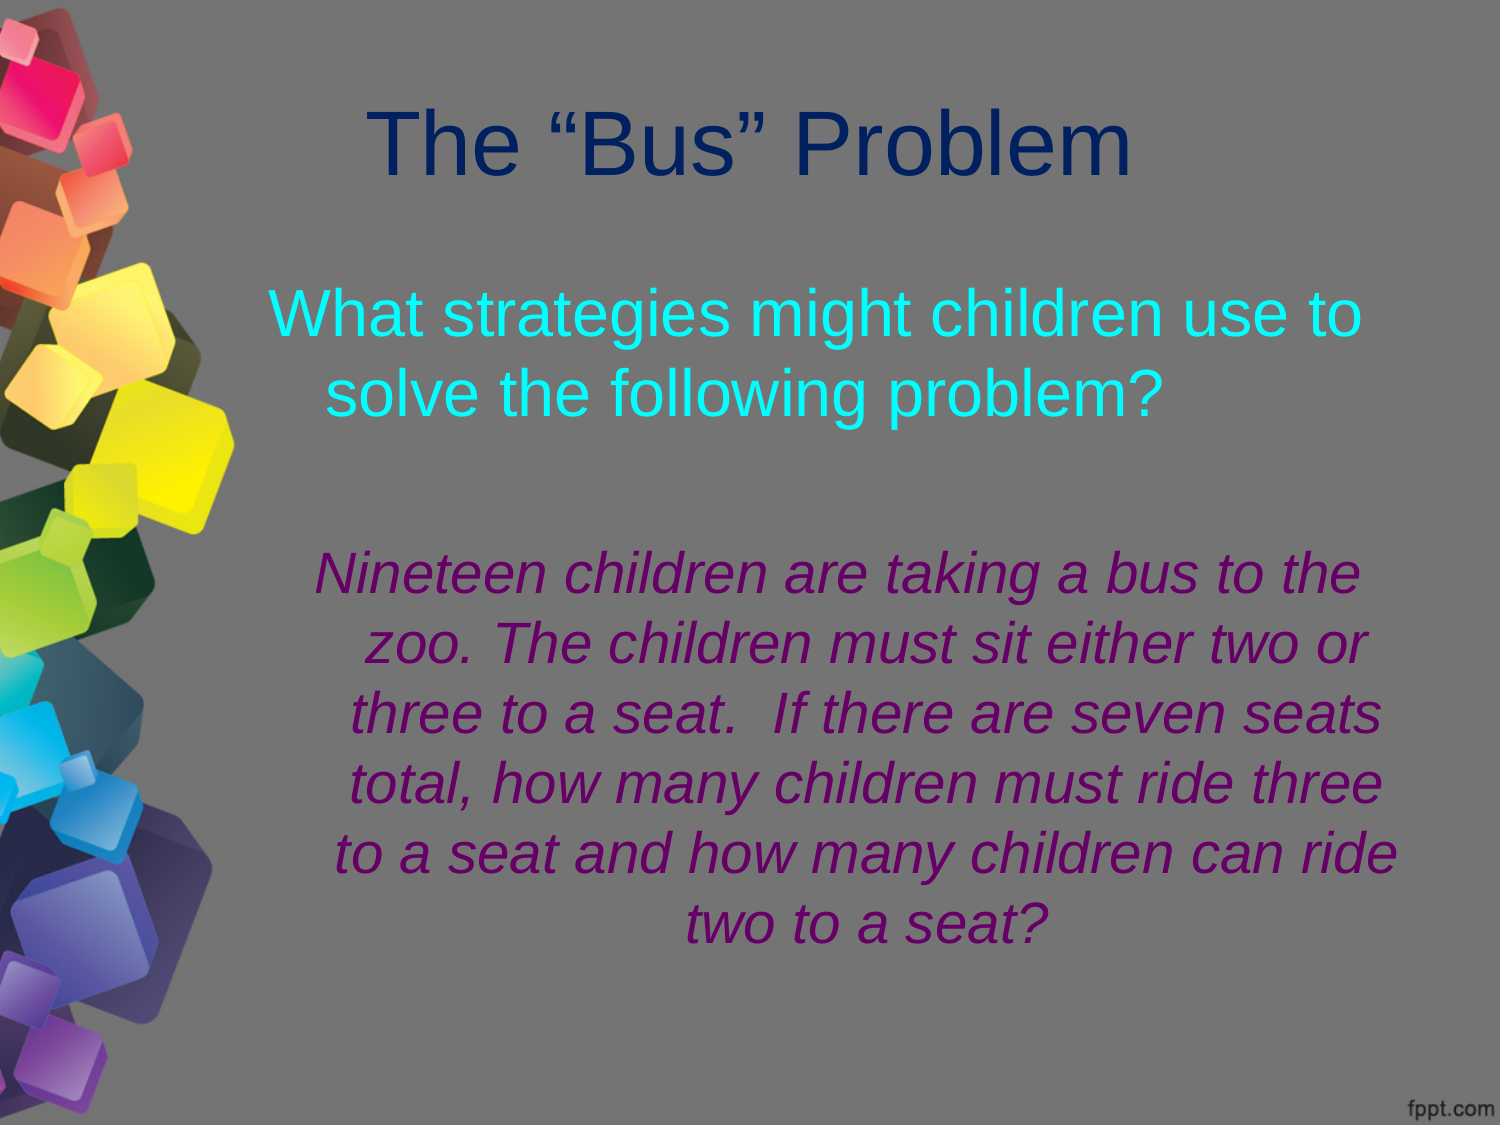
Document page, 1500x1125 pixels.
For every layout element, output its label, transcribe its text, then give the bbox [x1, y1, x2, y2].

picture [0, 0, 1500, 1125]
list What strategies might children use to solve the following problem? Nineteen children are taking a bus to the zoo. The children must sit either two or three to a seat. If there are seven seats total, how many children must ride three to a seat and how many children can ride two to a seat? [253, 262, 1426, 1006]
title The “Bus” Problem [74, 44, 1426, 233]
picture [0, 797, 7, 815]
